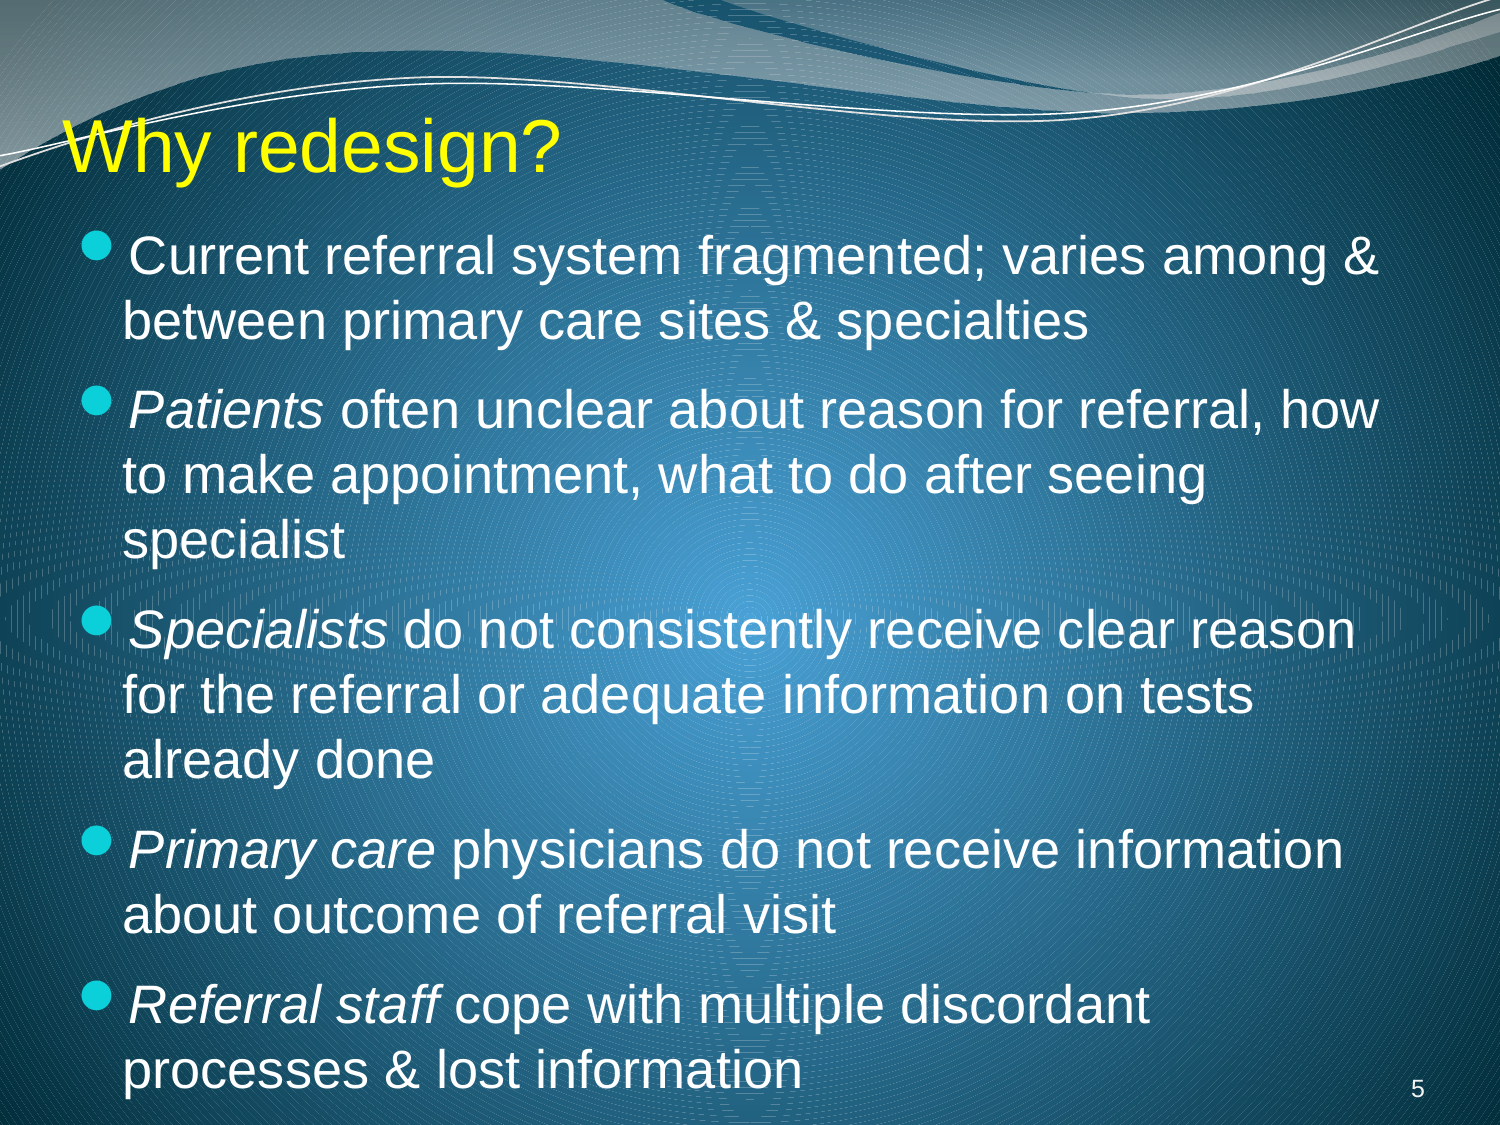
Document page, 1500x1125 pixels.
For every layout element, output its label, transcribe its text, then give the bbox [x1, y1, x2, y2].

list Current referral system fragmented; varies among & between primary care sites & specialties Patients often unclear about reason for referral, how to make appointment, what to do after seeing specialist Specialists do not consistently receive clear reason for the referral or adequate information on tests already done Primary care physicians do not receive information about outcome of referral visit Referral staff cope with multiple discordant processes & lost information [62, 212, 1413, 933]
title Why redesign? [62, 0, 1413, 188]
slide_number 5 [1299, 1042, 1425, 1103]
